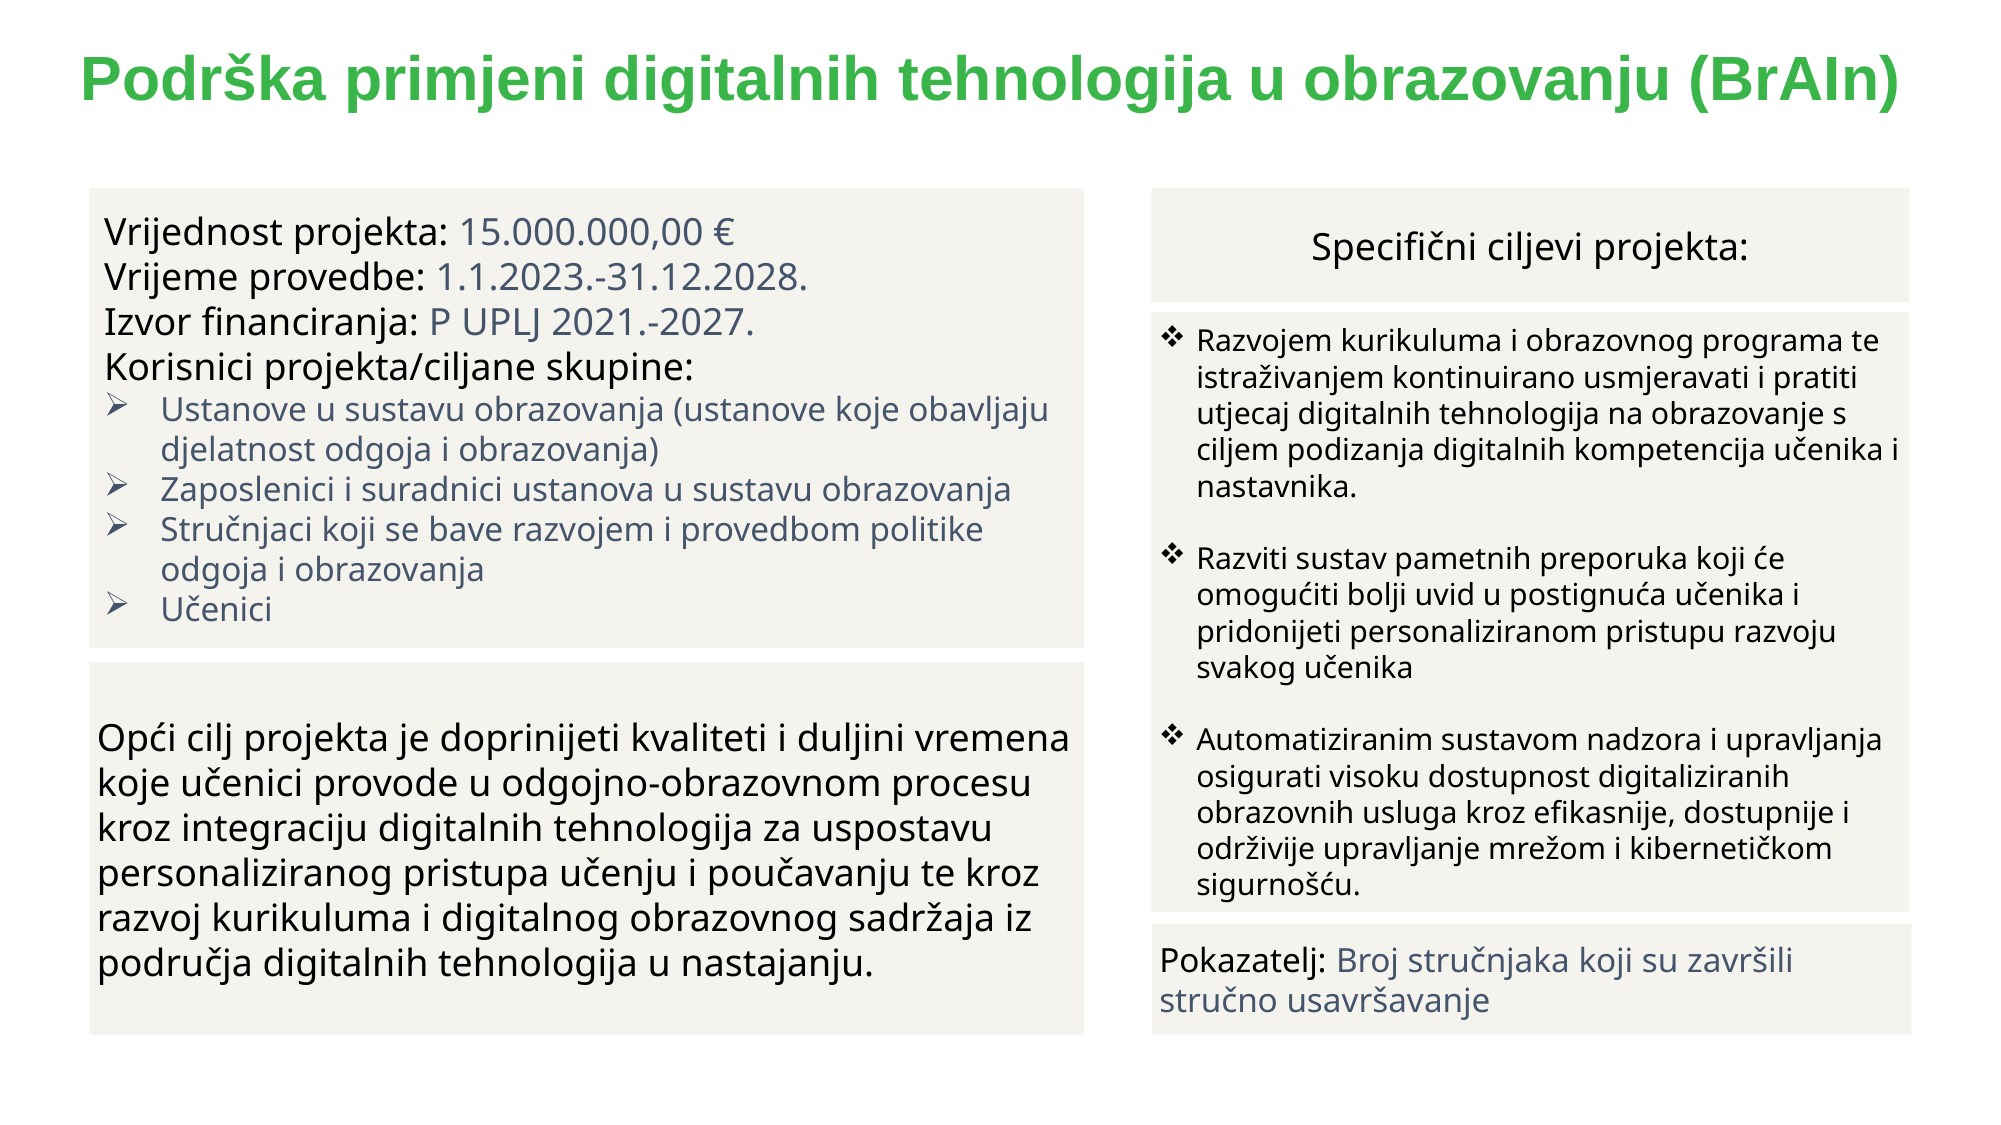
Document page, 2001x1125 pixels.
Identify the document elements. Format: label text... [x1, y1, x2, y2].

text_box Opći cilj projekta je doprinijeti kvaliteti i duljini vremena koje učenici provode u odgojno-obrazovnom procesu kroz integraciju digitalnih tehnologija za uspostavu personaliziranog pristupa učenju i poučavanju te kroz razvoj kurikuluma i digitalnog obrazovnog sadržaja iz područja digitalnih tehnologija u nastajanju. [88, 661, 1085, 1036]
text_box Pokazatelj: Broj stručnjaka koji su završili stručno usavršavanje [1151, 923, 1913, 1036]
text_box Razvojem kurikuluma i obrazovnog programa te istraživanjem kontinuirano usmjeravati i pratiti utjecaj digitalnih tehnologija na obrazovanje s ciljem podizanja digitalnih kompetencija učenika i nastavnika. Razviti sustav pametnih preporuka koji će omogućiti bolji uvid u postignuća učenika i pridonijeti personaliziranom pristupu razvoju svakog učenika Automatiziranim sustavom nadzora i upravljanja osigurati visoku dostupnost digitaliziranih obrazovnih usluga kroz efikasnije, dostupnije i održivije upravljanje mrežom i kibernetičkom sigurnošću. [1150, 311, 1910, 913]
text_box Specifični ciljevi projekta: [1150, 187, 1910, 303]
text_box Vrijednost projekta: 15.000.000,00 € Vrijeme provedbe: 1.1.2023.-31.12.2028. Izvor financiranja: P UPLJ 2021.-2027. Korisnici projekta/ciljane skupine: Ustanove u sustavu obrazovanja (ustanove koje obavljaju djelatnost odgoja i obrazovanja) Zaposlenici i suradnici ustanova u sustavu obrazovanja Stručnjaci koji se bave razvojem i provedbom politike odgoja i obrazovanja Učenici [88, 187, 1085, 649]
title Podrška primjeni digitalnih tehnologija u obrazovanju (BrAIn) [36, 43, 1964, 138]
